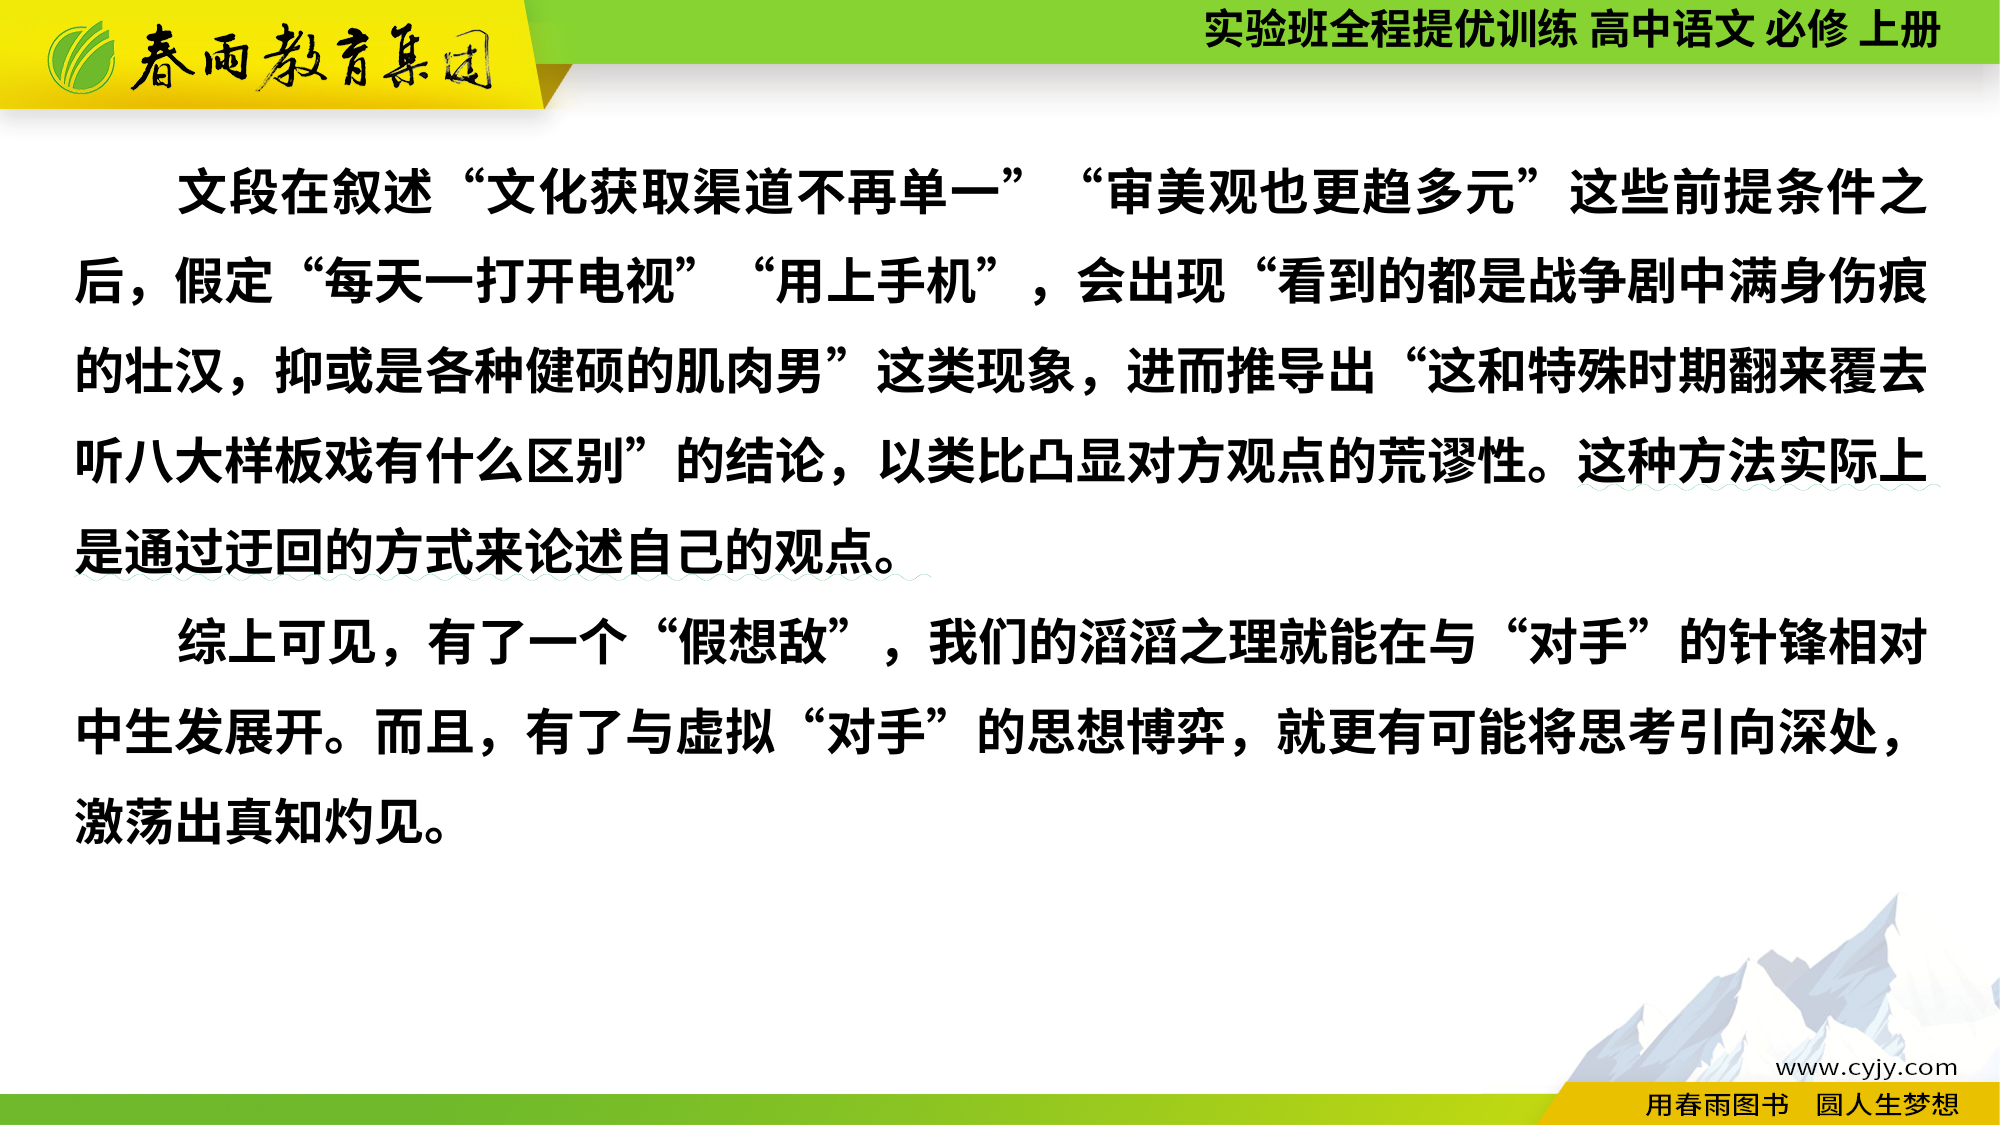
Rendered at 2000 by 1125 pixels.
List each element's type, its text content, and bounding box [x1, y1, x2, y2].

picture [0, 0, 2000, 1125]
list 文段在叙述“文化获取渠道不再单一”“审美观也更趋多元”这些前提条件之后，假定“每天一打开电视”“用上手机”，会出现“看到的都是战争剧中满身伤痕的壮汉，抑或是各种健硕的肌肉男”这类现象，进而推导出“这和特殊时期翻来覆去听八大样板戏有什么区别”的结论，以类比凸显对方观点的荒谬性。这种方法实际上是通过迂回的方式来论述自己的观点。 综上可见，有了一个“假想敌”，我们的滔滔之理就能在与“对手”的针锋相对中生发展开。而且，有了与虚拟“对手”的思想博弈，就更有可能将思考引向深处，激荡出真知灼见。 [59, 122, 1944, 865]
